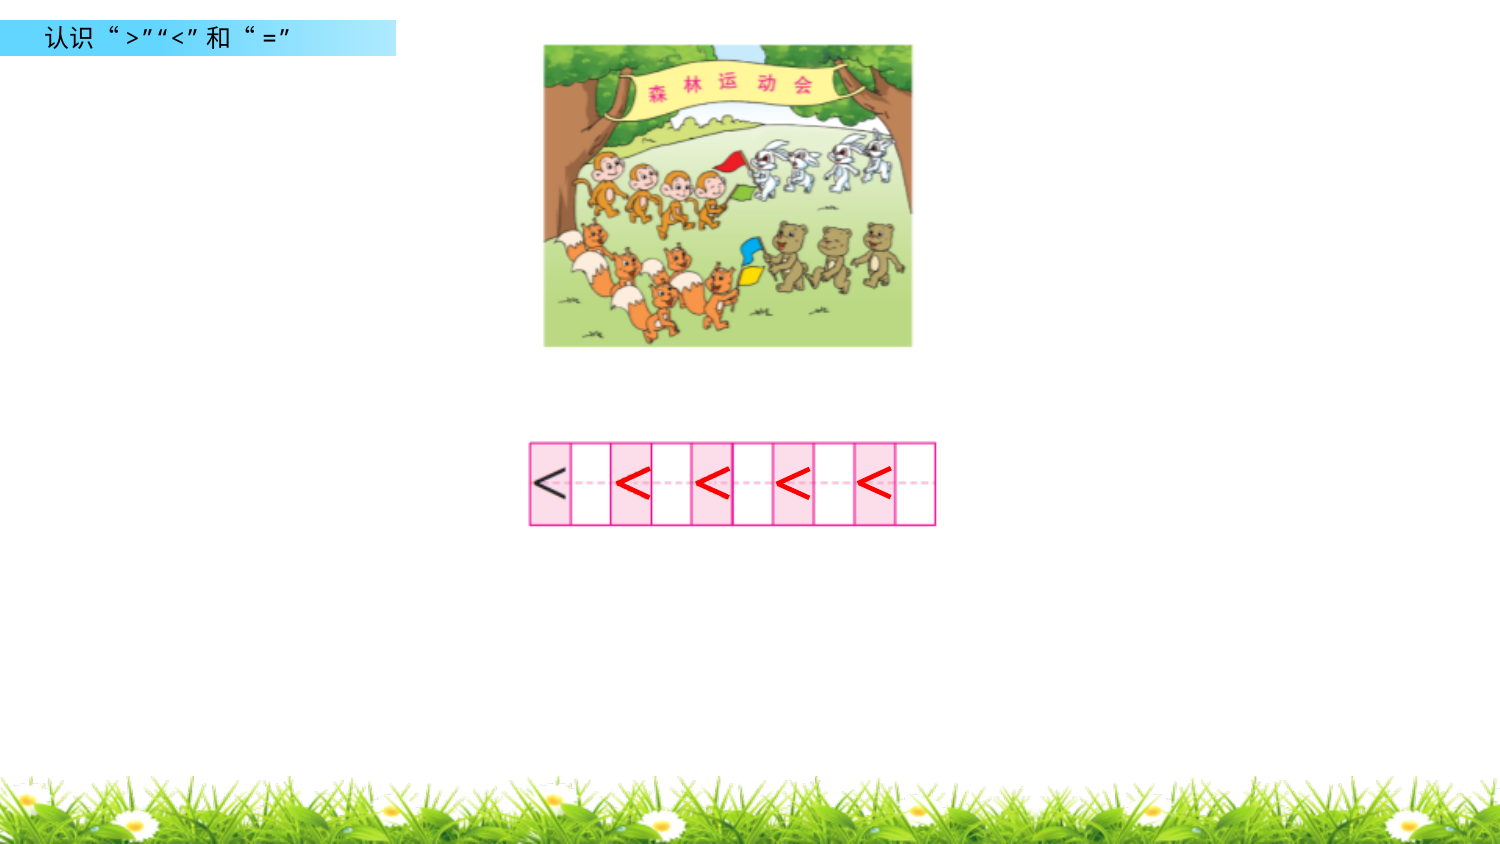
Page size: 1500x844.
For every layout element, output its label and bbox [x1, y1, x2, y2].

text_box [618, 483, 650, 498]
picture [527, 440, 938, 528]
text_box [859, 482, 891, 498]
text_box [857, 467, 892, 484]
text_box [697, 482, 730, 498]
text_box [777, 483, 810, 499]
picture [538, 34, 916, 353]
text_box [776, 468, 810, 483]
text_box [695, 468, 730, 483]
picture [0, 776, 1500, 844]
text_box [616, 468, 651, 483]
